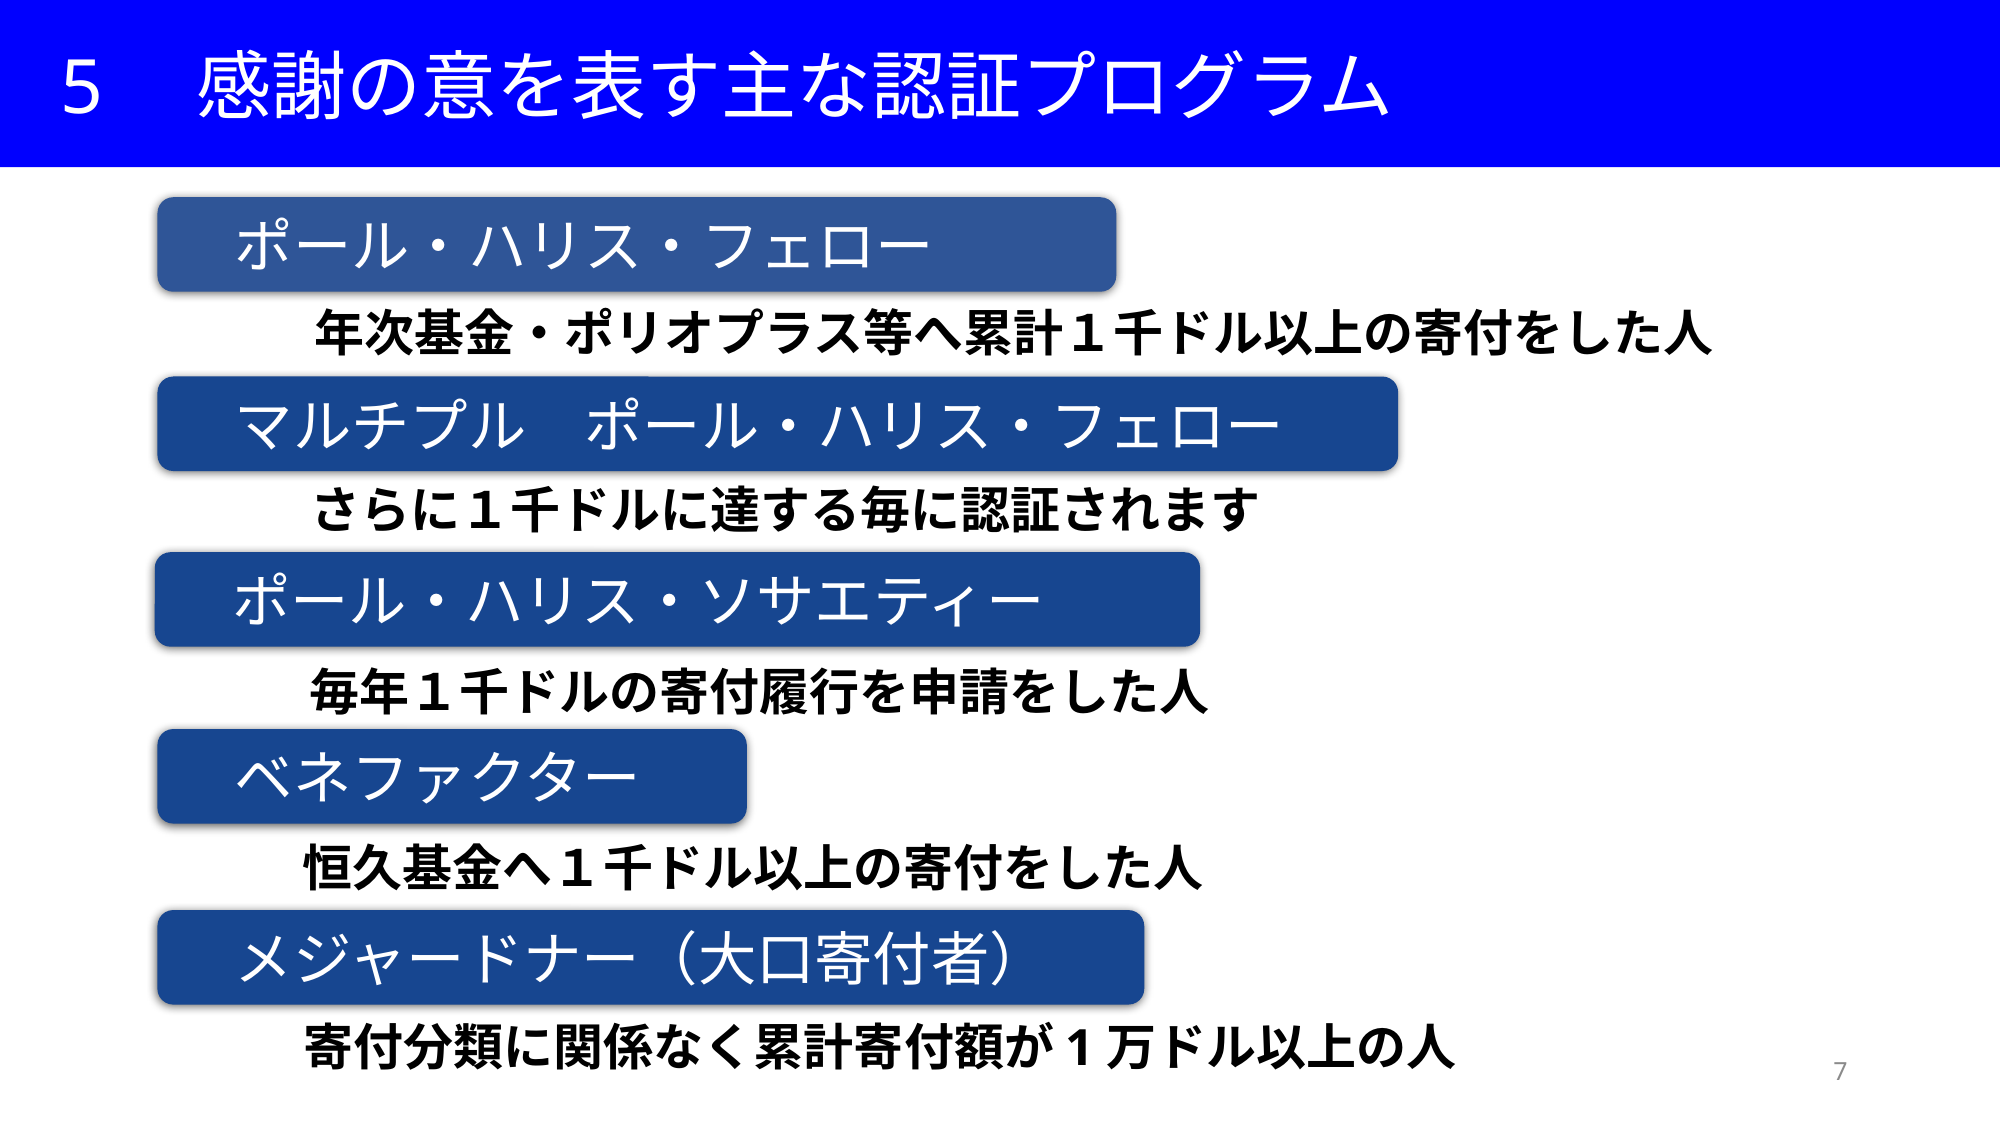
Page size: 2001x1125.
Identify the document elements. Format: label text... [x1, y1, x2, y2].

slide_number 7 [1412, 1042, 1863, 1103]
text_box さらに１千ドルに達する毎に認証されます [295, 470, 1326, 546]
text_box ベネファクター [157, 729, 747, 824]
text_box ポール・ハリス・ソサエティー [154, 552, 1201, 647]
text_box ポール・ハリス・フェロー [157, 197, 1117, 292]
text_box 寄付分類に関係なく累計寄付額が1万ドル以上の人 [288, 1007, 1472, 1083]
text_box 恒久基金へ１千ドル以上の寄付をした人 [287, 828, 1305, 904]
text_box [0, 0, 2000, 168]
text_box 5 感謝の意を表す主な認証プログラム [45, 30, 1622, 136]
text_box メジャードナー（大口寄付者） [157, 910, 1145, 1005]
text_box マルチプル ポール・ハリス・フェロー [157, 376, 1399, 472]
text_box 年次基金・ポリオプラス等へ累計１千ドル以上の寄付をした人 [299, 294, 1779, 370]
text_box 毎年１千ドルの寄付履行を申請をした人 [294, 653, 1225, 729]
